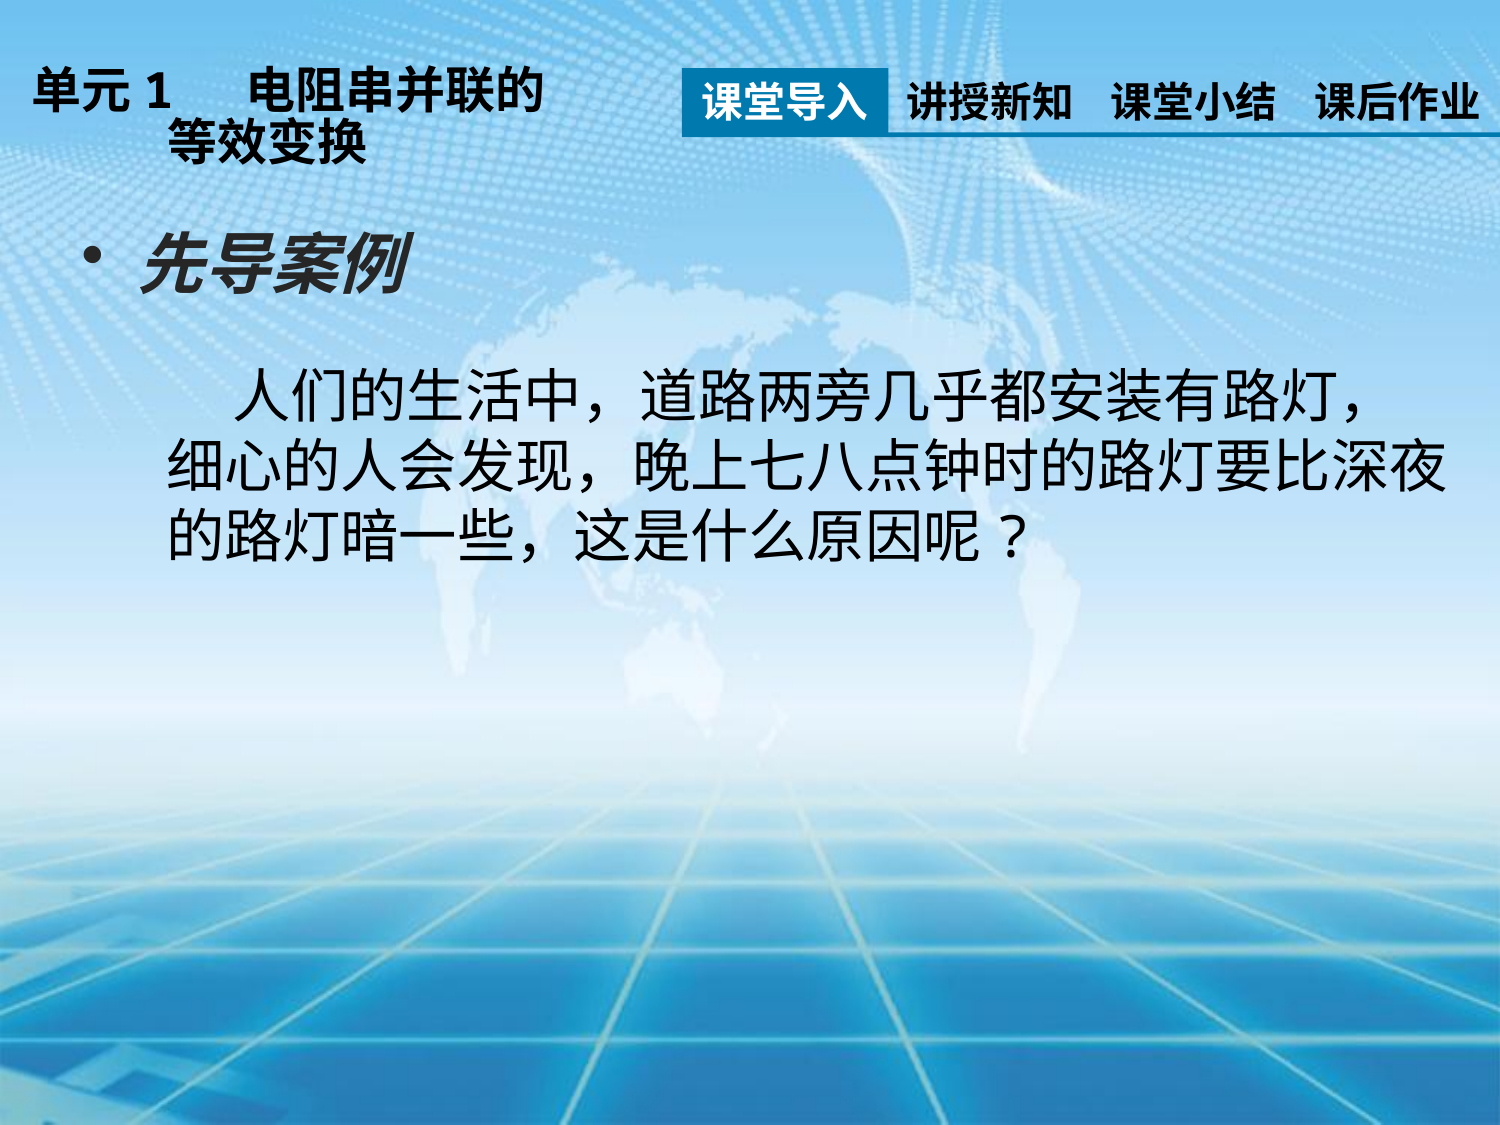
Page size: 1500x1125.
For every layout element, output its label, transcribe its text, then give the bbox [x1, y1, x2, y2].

text_box 先导案例 [66, 214, 1417, 321]
picture [0, 0, 1500, 1125]
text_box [16, 59, 1500, 180]
text_box 人们的生活中，道路两旁几乎都安装有路灯，细心的人会发现，晚上七八点钟时的路灯要比深夜的路灯暗一些，这是什么原因呢? [151, 352, 1464, 737]
